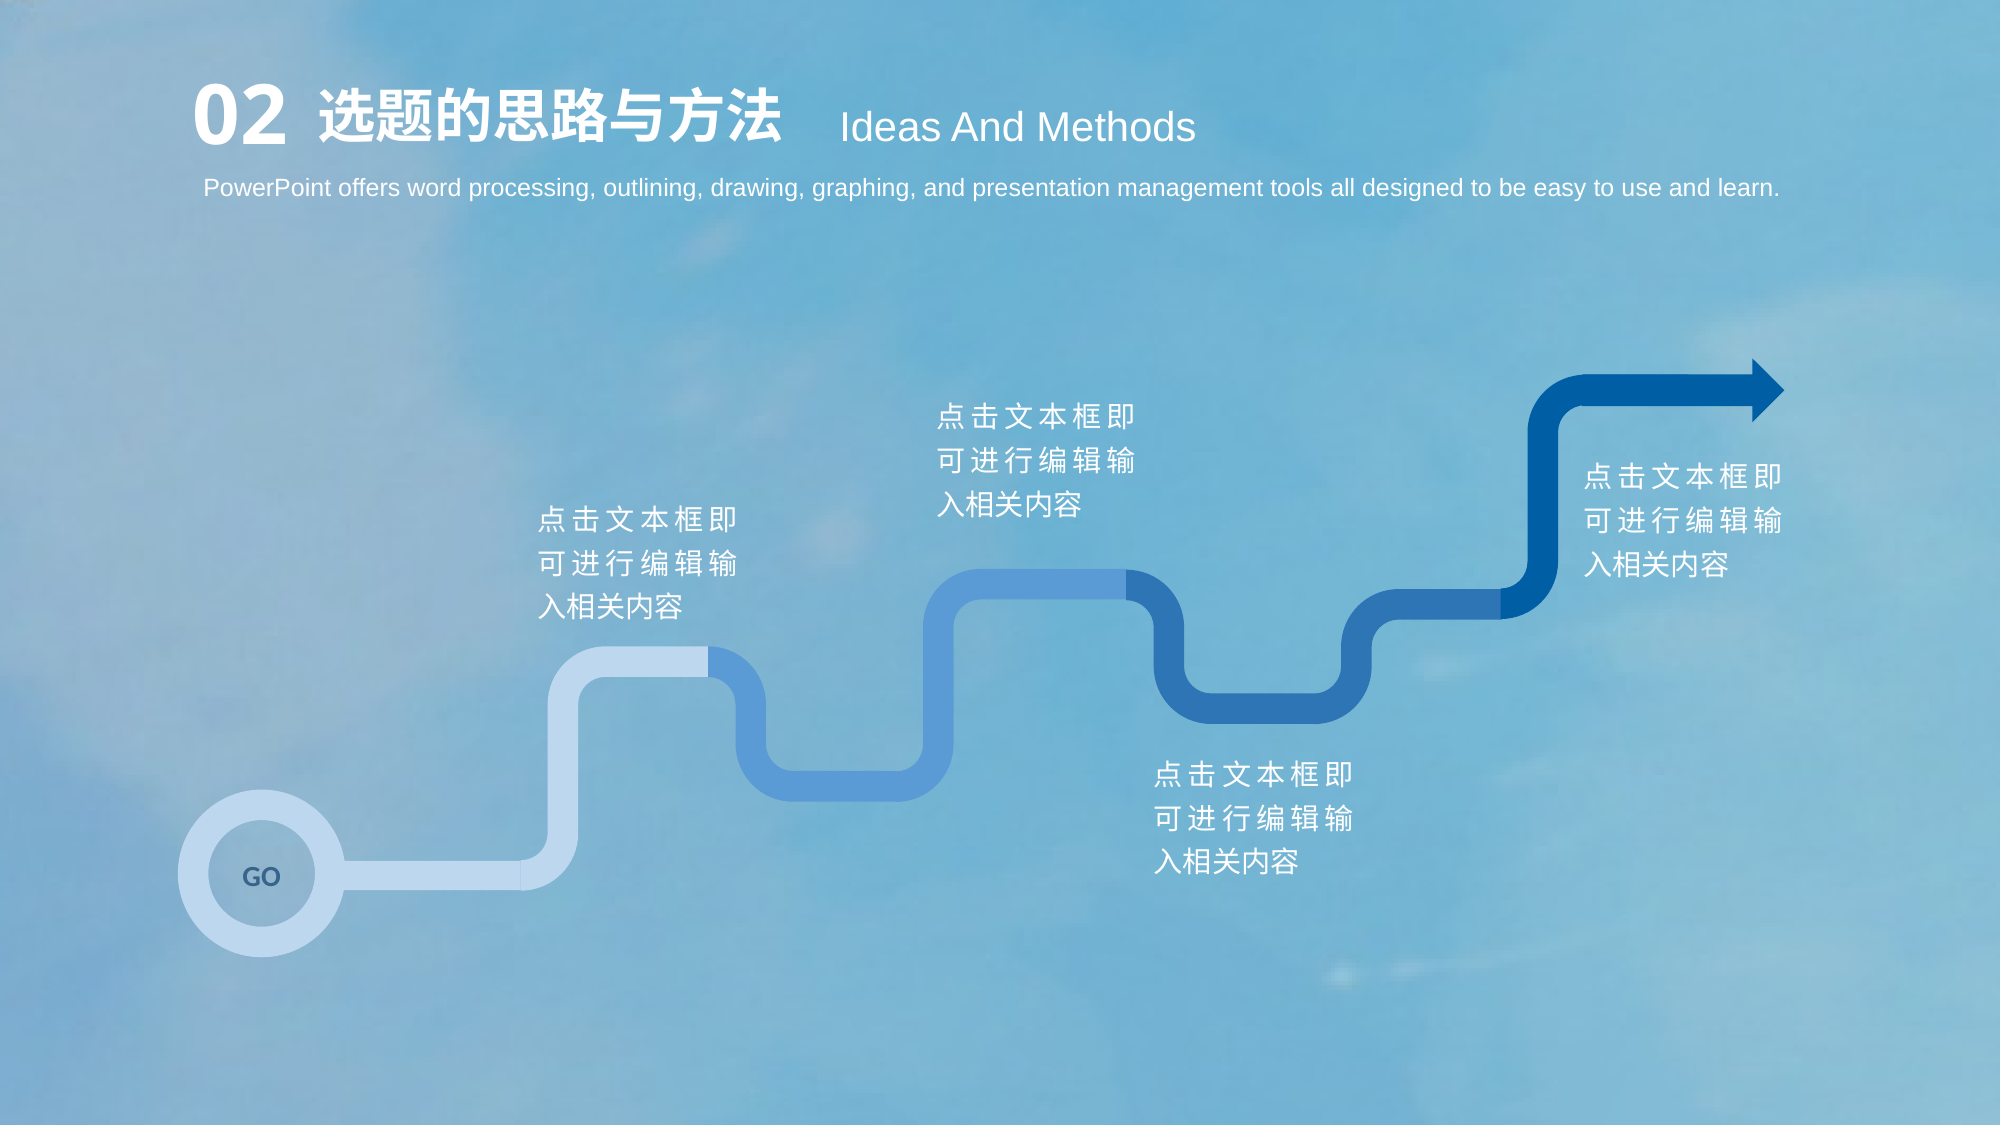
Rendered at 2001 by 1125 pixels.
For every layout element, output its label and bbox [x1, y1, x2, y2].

text_box [177, 358, 1798, 958]
picture [0, 0, 2000, 1125]
